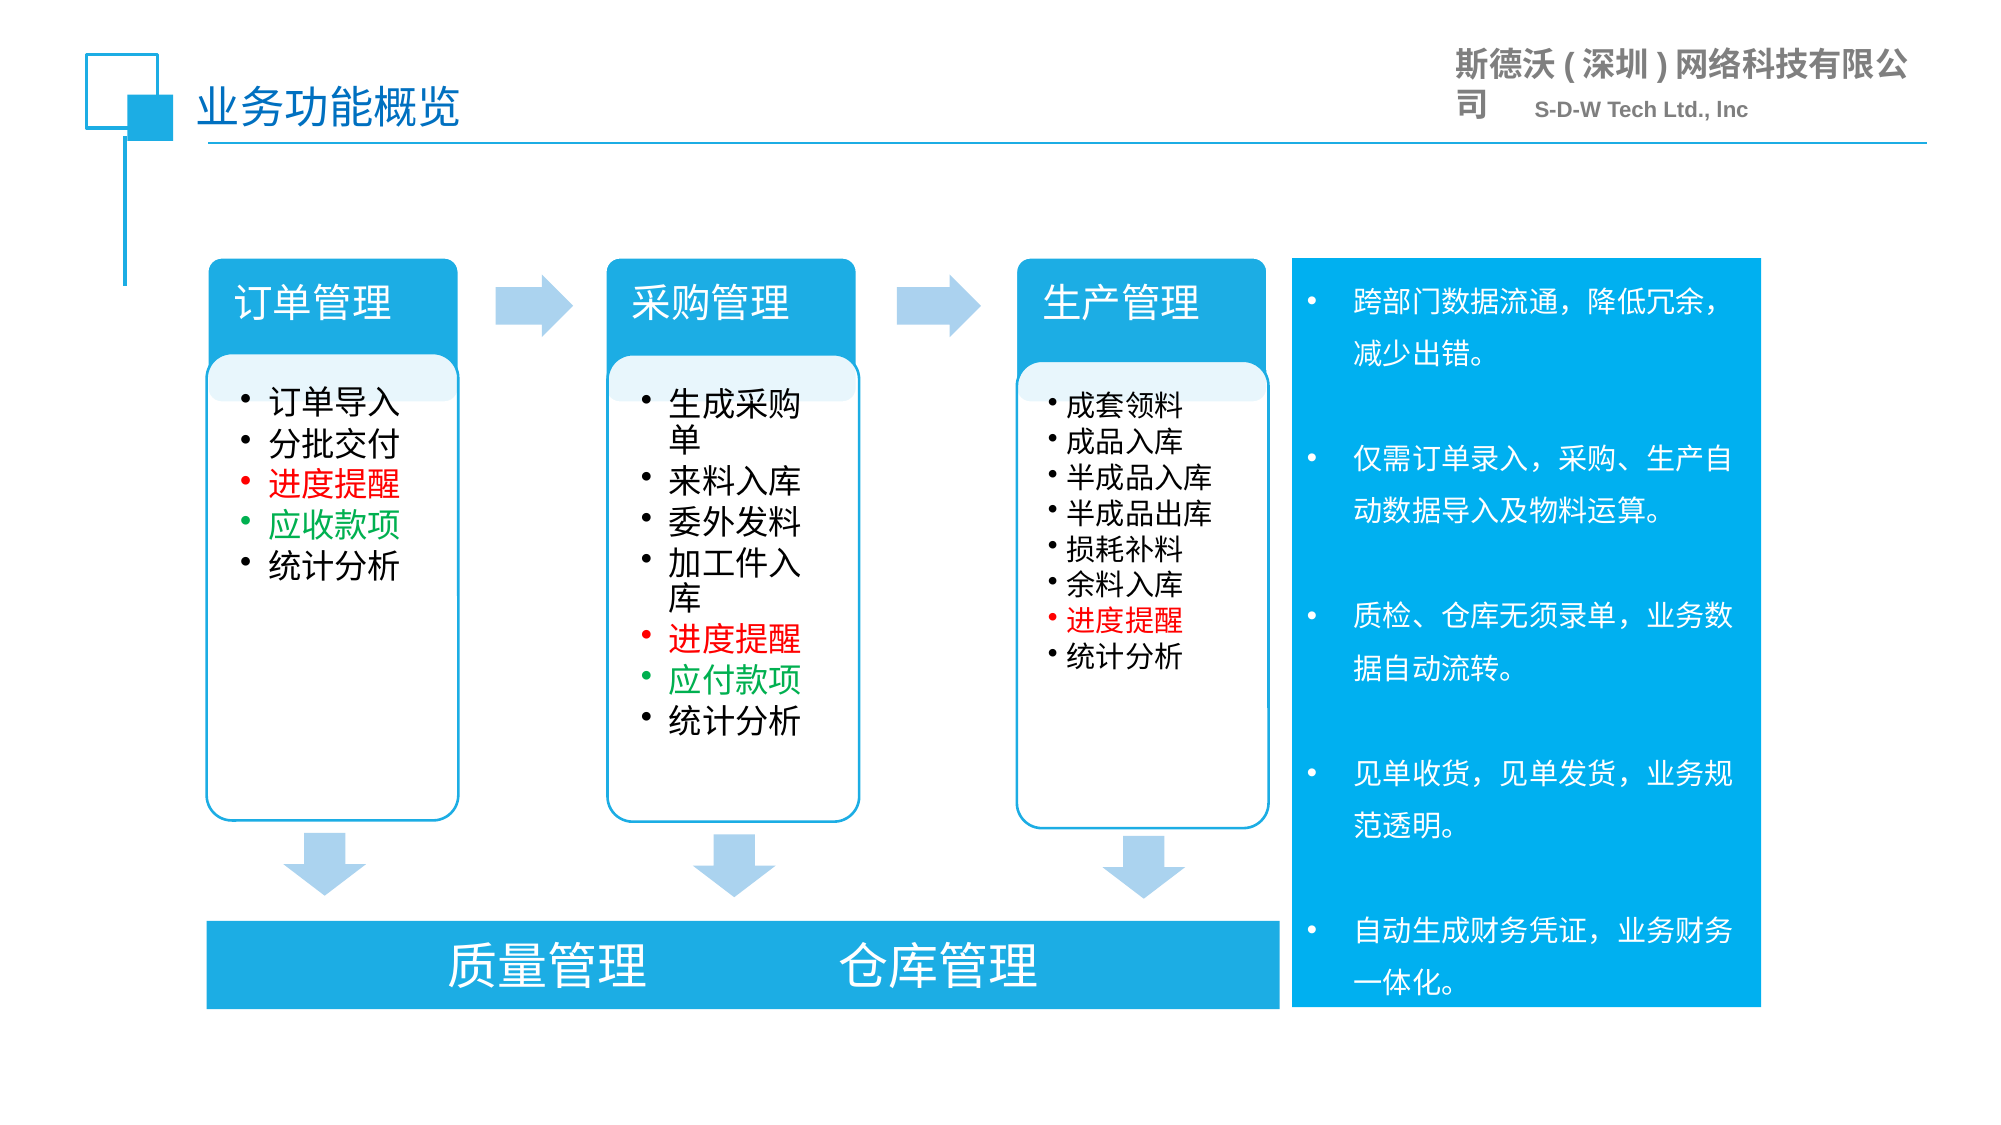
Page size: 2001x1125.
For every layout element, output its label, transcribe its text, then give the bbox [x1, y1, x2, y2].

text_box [206, 151, 1320, 928]
text_box 质量管理 仓库管理 [205, 935, 1281, 1010]
text_box 业务功能概览 [180, 71, 1212, 140]
text_box 跨部门数据流通，降低冗余，减少出错。 仅需订单录入，采购、生产自动数据导入及物料运算。 质检、仓库无须录单，业务数据自动流转。 见单收货，见单发货，业务规范透明。 自动生成财务凭证，业务财务一体化。 [1292, 258, 1762, 1008]
